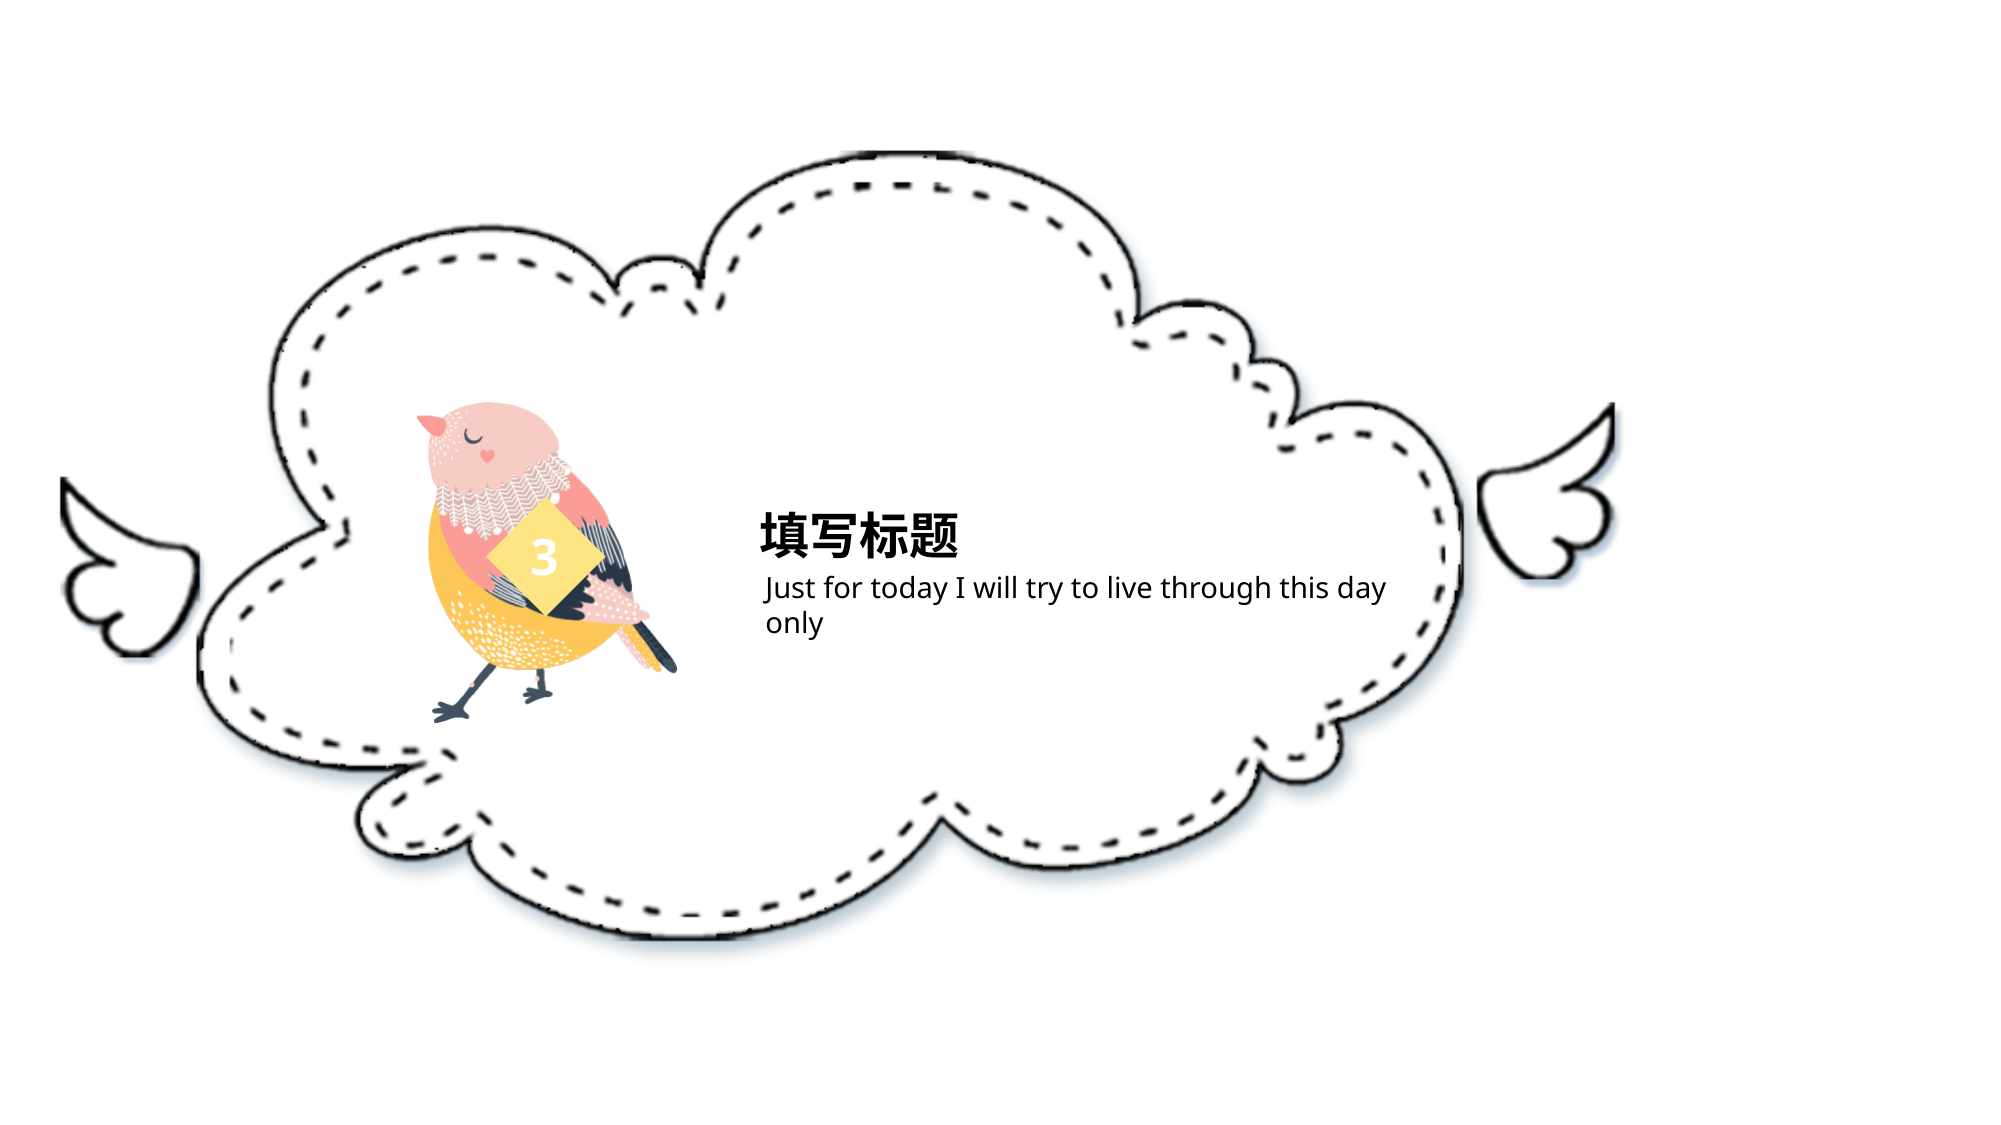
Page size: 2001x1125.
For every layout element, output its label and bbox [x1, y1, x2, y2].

text_box [485, 496, 606, 617]
picture [1, 26, 1648, 1087]
